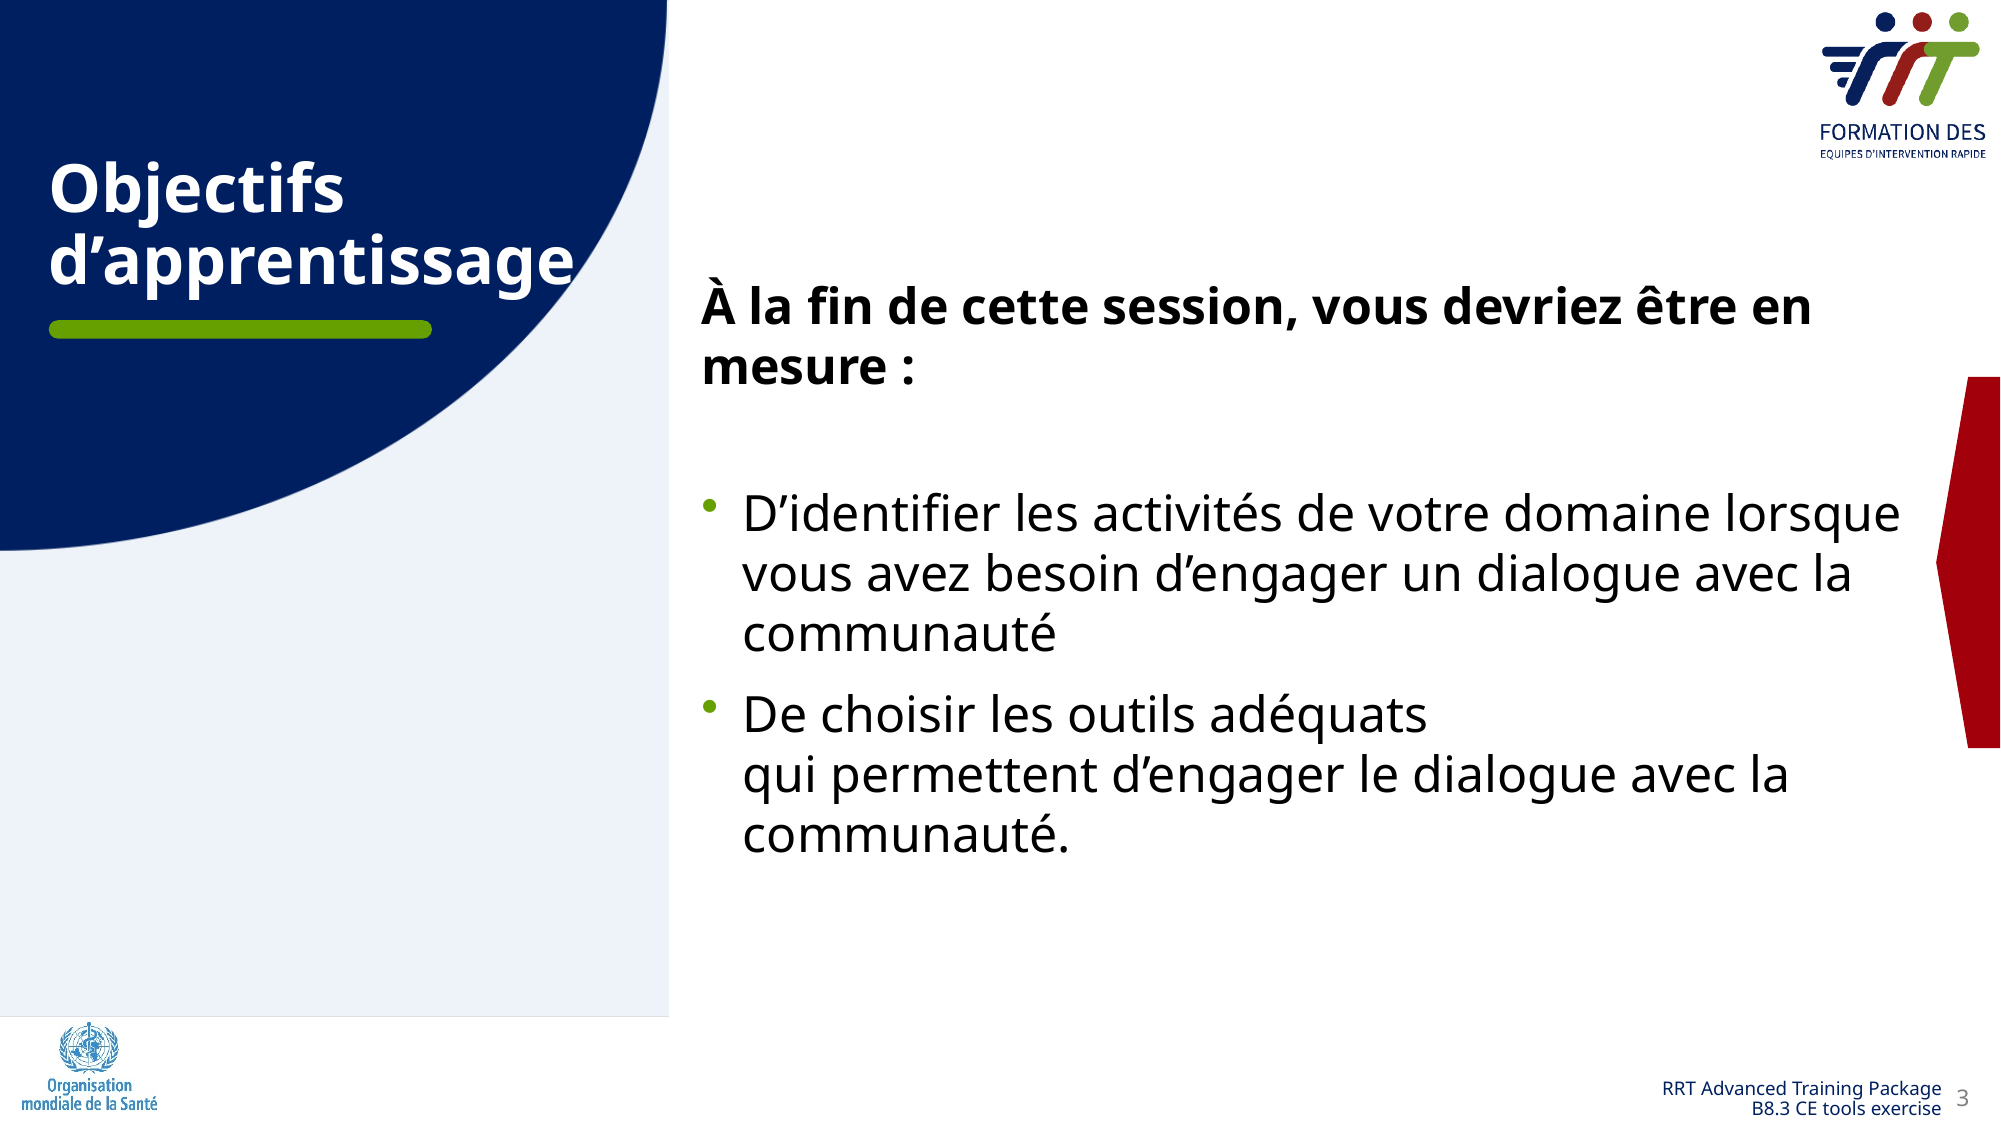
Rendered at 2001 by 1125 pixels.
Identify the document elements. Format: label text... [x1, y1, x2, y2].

picture [0, 0, 669, 1018]
picture [1820, 11, 1986, 160]
title Objectifs d’apprentissage [47, 160, 585, 300]
picture [20, 1020, 158, 1111]
list À la fin de cette session, vous devriez être en mesure :​ ​ D’identifier les activités de votre domaine lorsque vous avez besoin d’engager un dialogue avec la communauté​ De choisir les outils adéquats qui permettent d’engager le dialogue avec la communauté.​ [693, 281, 1930, 857]
